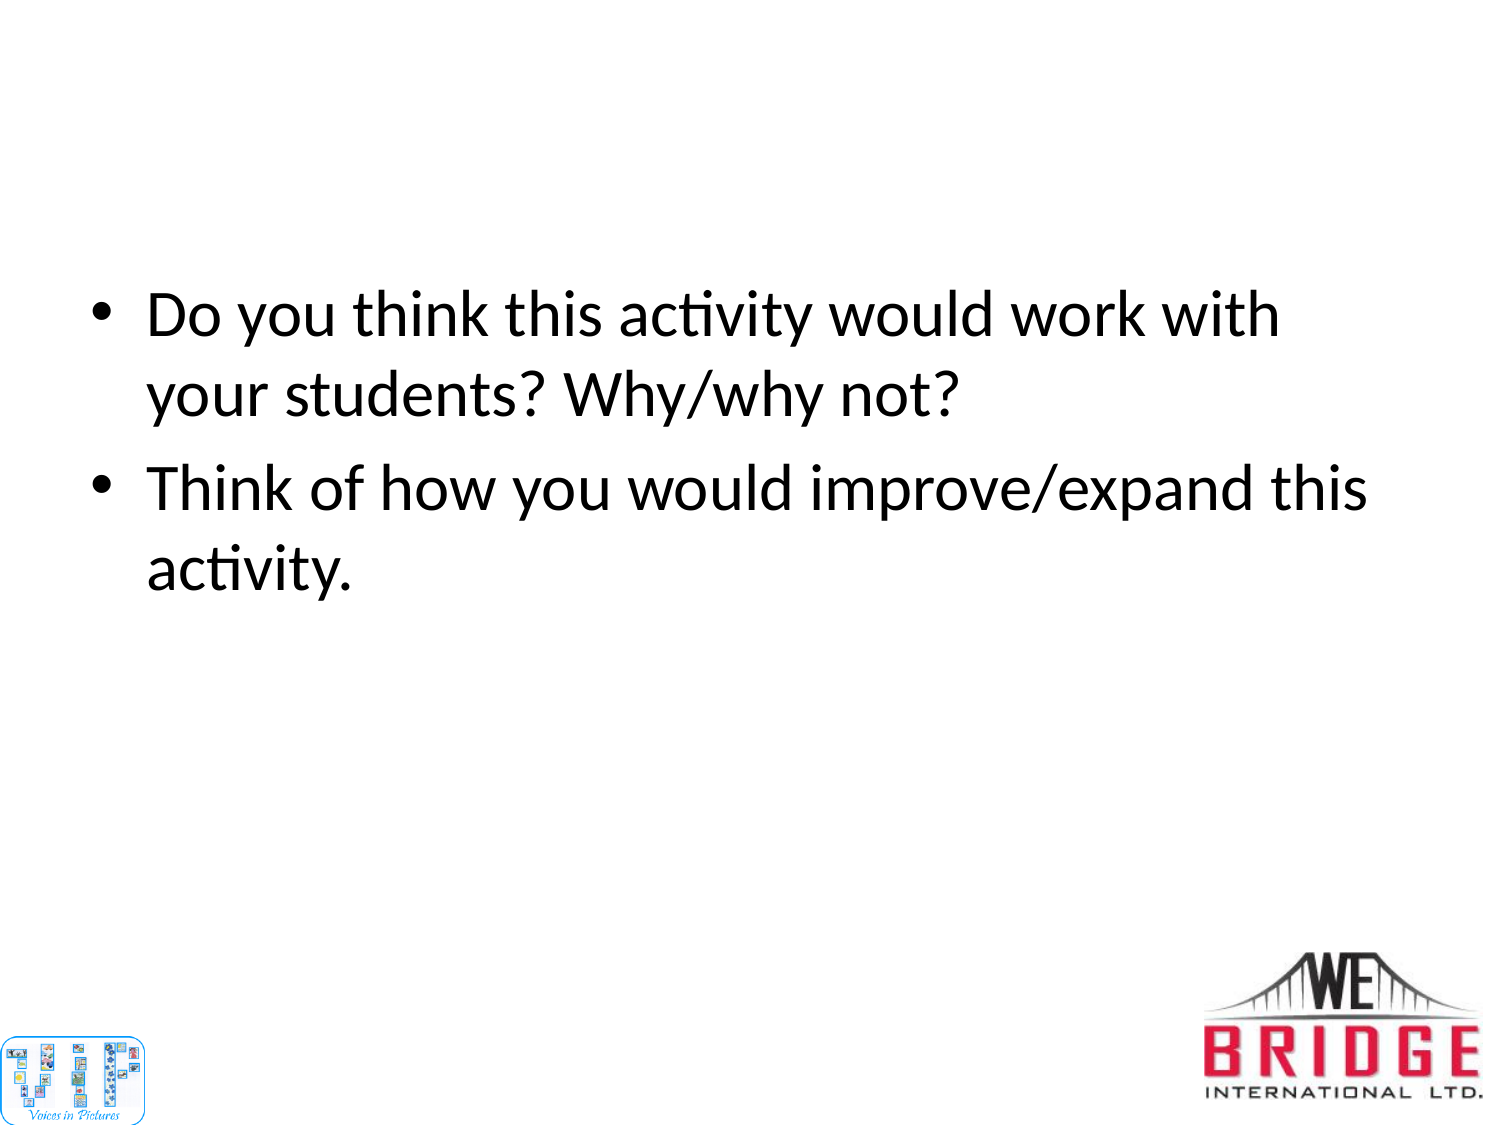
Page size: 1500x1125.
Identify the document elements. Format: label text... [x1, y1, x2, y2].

picture [1204, 951, 1483, 1101]
picture [0, 1036, 145, 1125]
list Do you think this activity would work with your students? Why/why not? Think of how you would improve/expand this activity. [75, 262, 1425, 1005]
